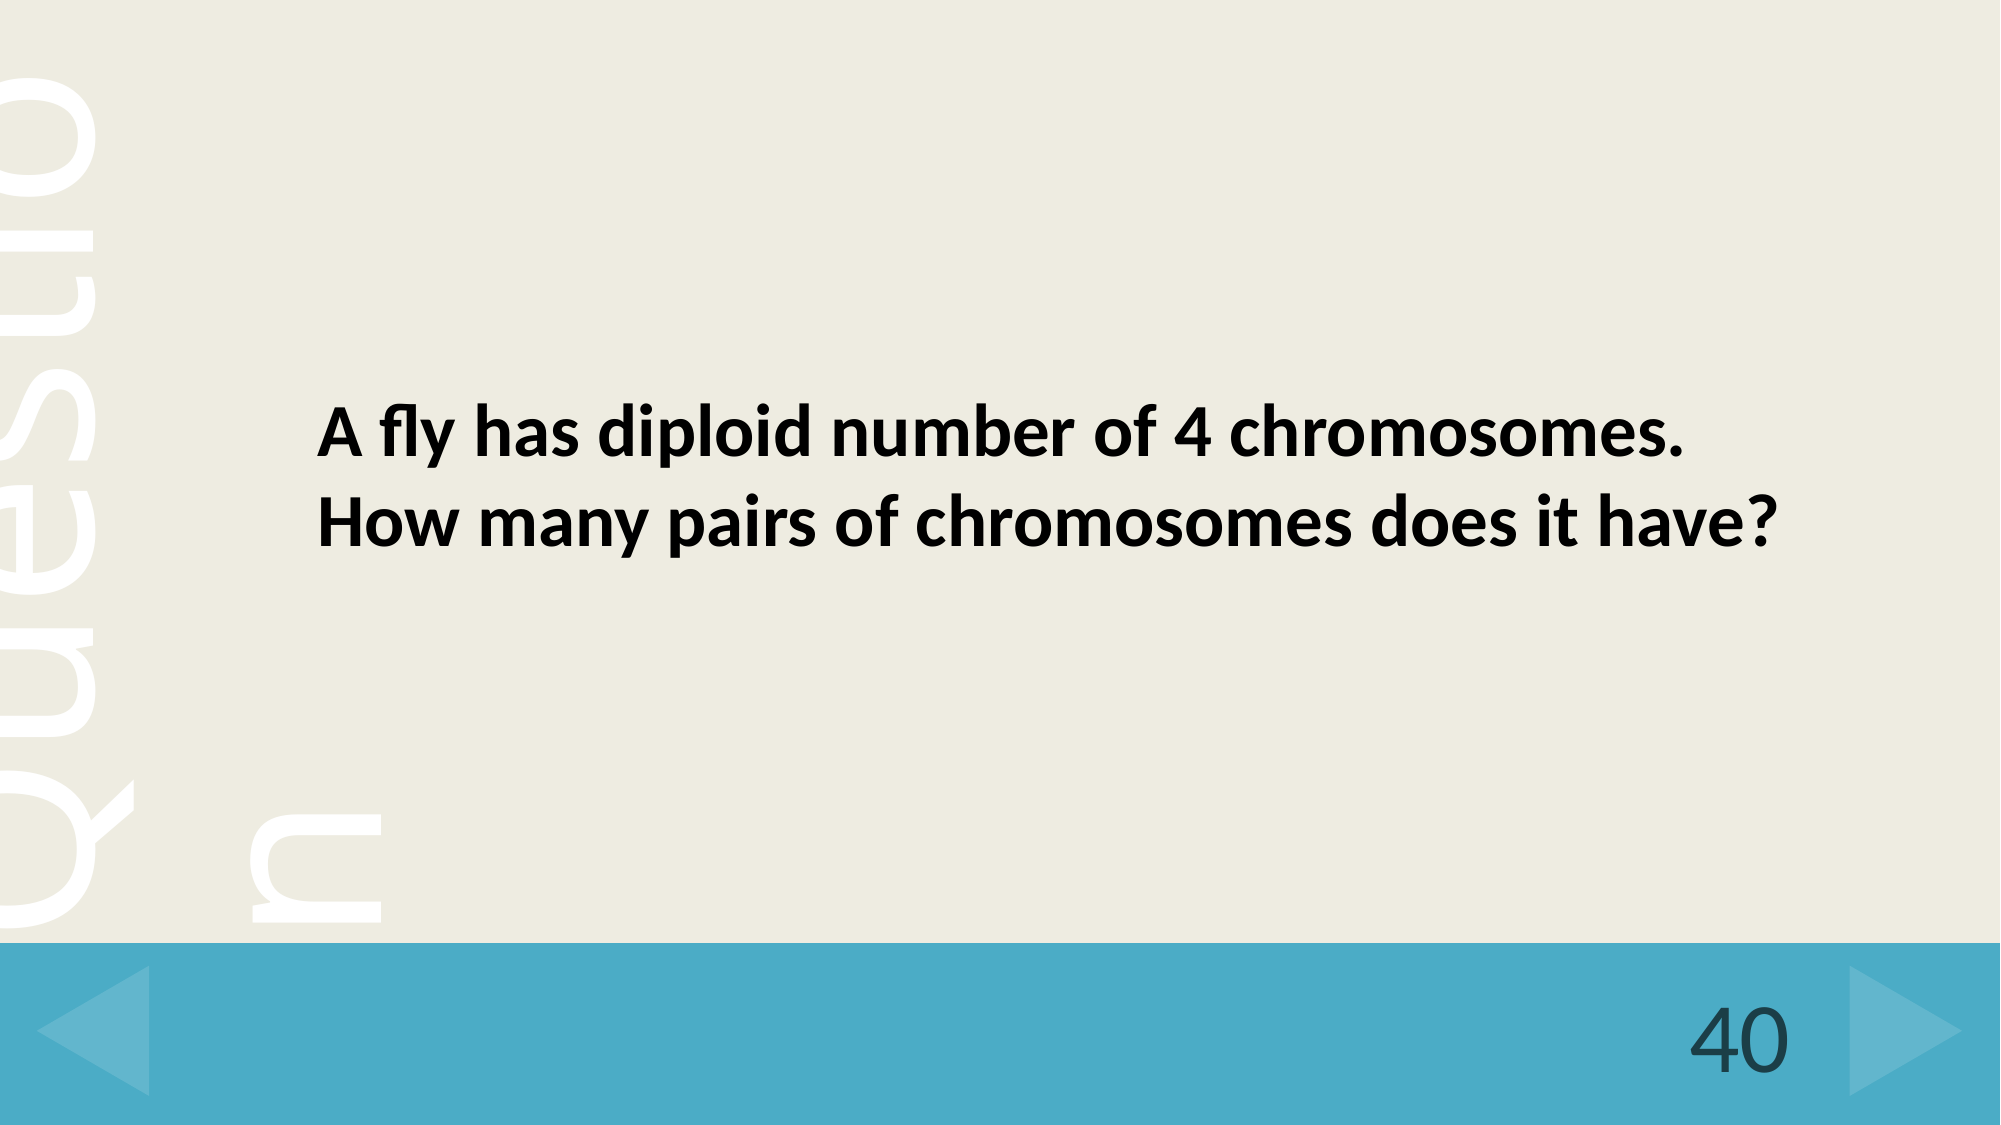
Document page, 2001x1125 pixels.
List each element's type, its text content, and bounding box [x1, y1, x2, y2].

list 40 [1494, 967, 1806, 1097]
list A fly has diploid number of 4 chromosomes. How many pairs of chromosomes does it have? [302, 307, 1866, 636]
